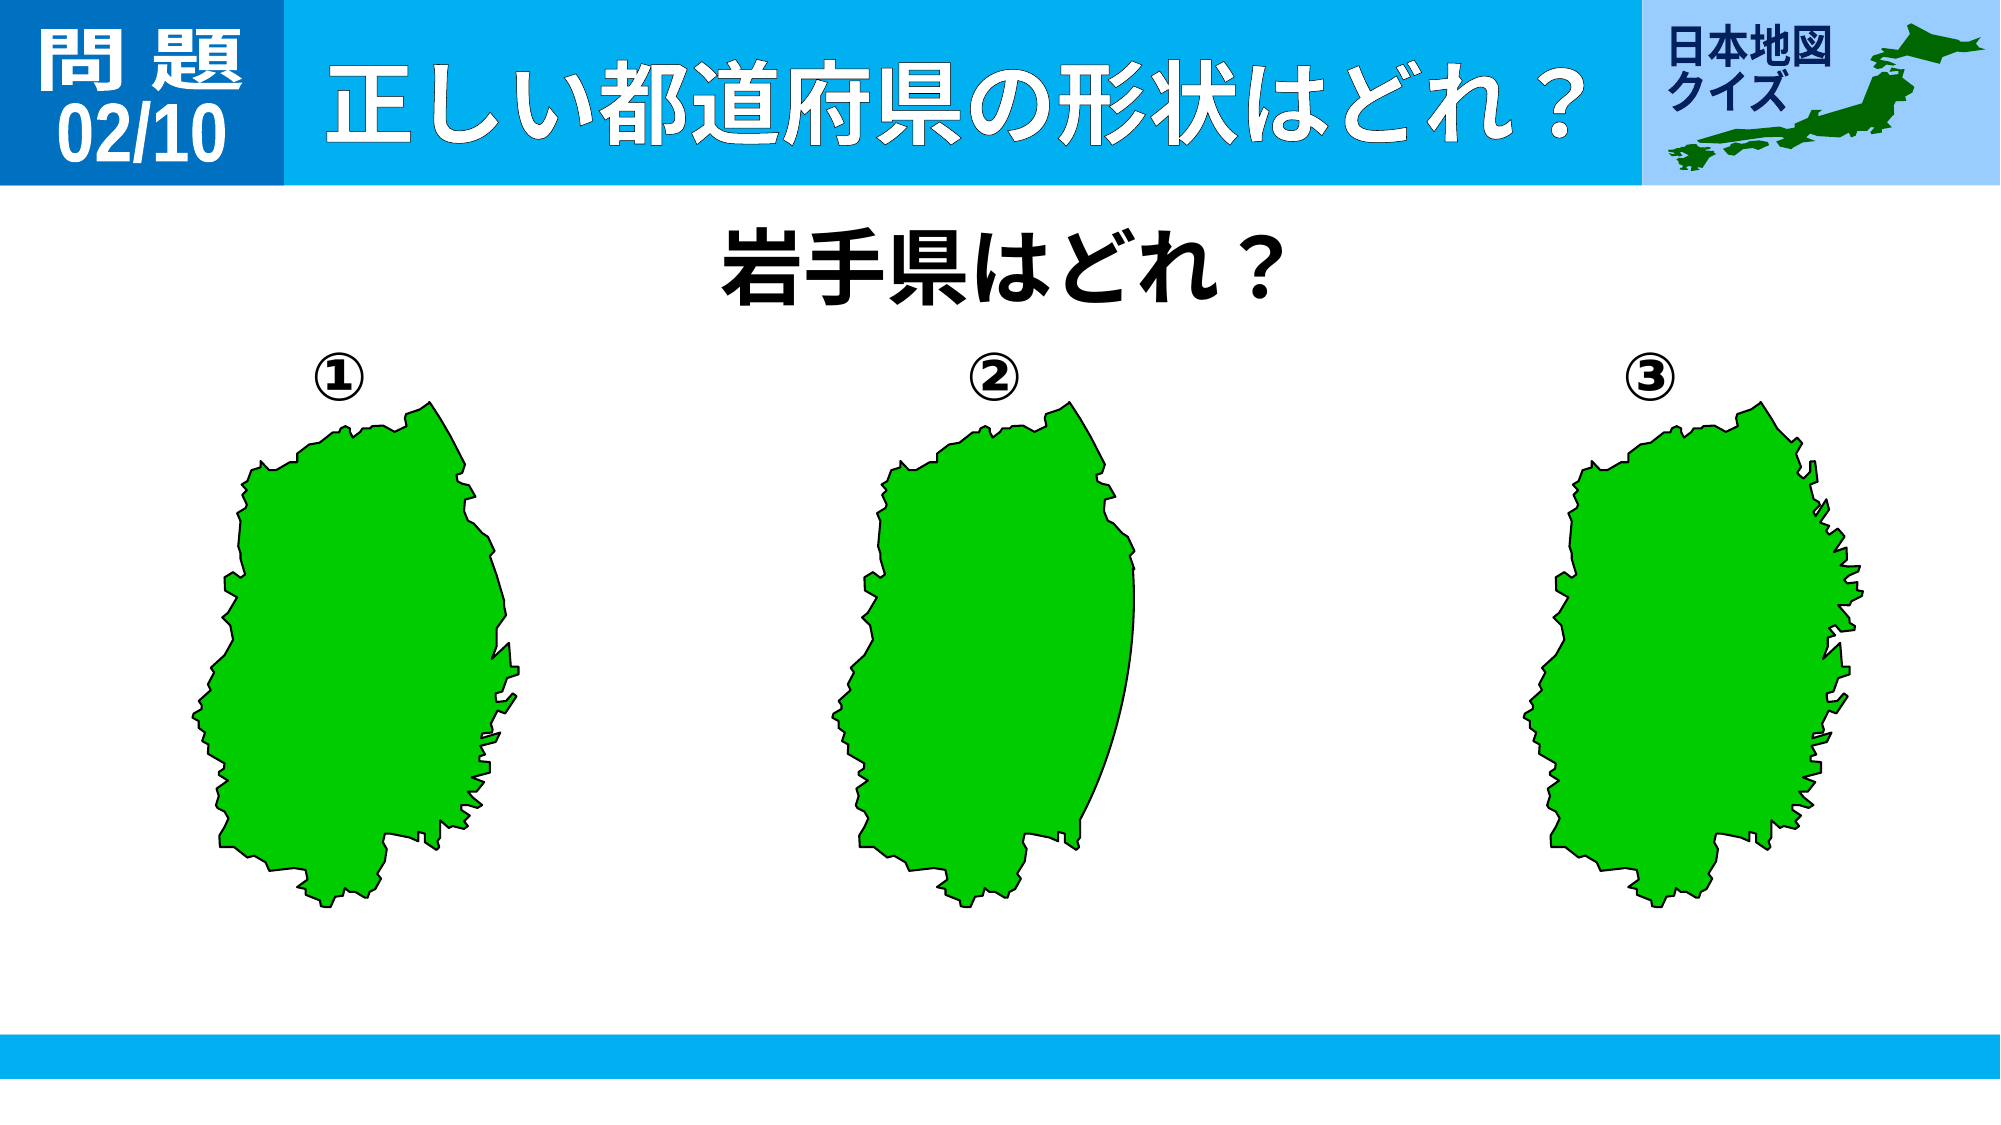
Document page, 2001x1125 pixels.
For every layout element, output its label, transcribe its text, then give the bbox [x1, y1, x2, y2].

text_box ① [296, 326, 384, 421]
text_box [0, 1034, 2000, 1079]
text_box [830, 400, 1137, 910]
text_box ③ [1607, 326, 1694, 421]
text_box ② [952, 326, 1039, 421]
text_box [190, 400, 521, 910]
text_box 岩手県はどれ？ [705, 207, 1318, 323]
text_box [1521, 400, 1865, 910]
